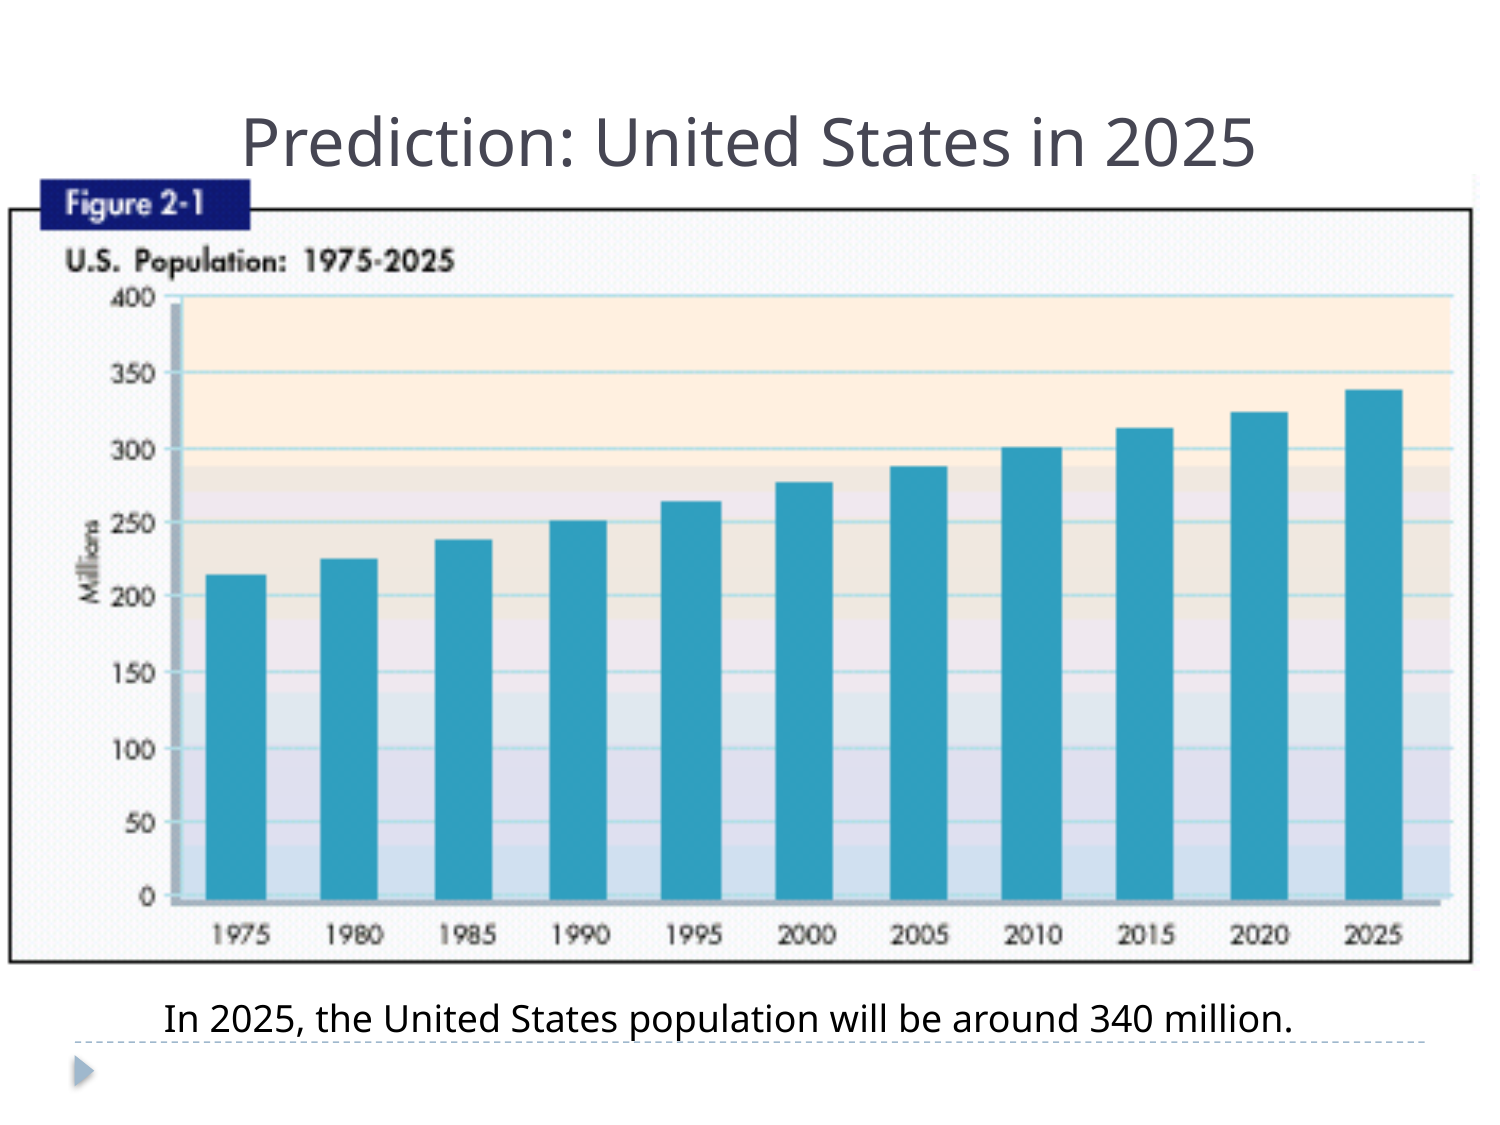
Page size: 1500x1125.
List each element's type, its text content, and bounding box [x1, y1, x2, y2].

title Prediction: United States in 2025 [75, 24, 1425, 174]
text_box In 2025, the United States population will be around 340 million. [149, 987, 1310, 1048]
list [0, 174, 1481, 971]
